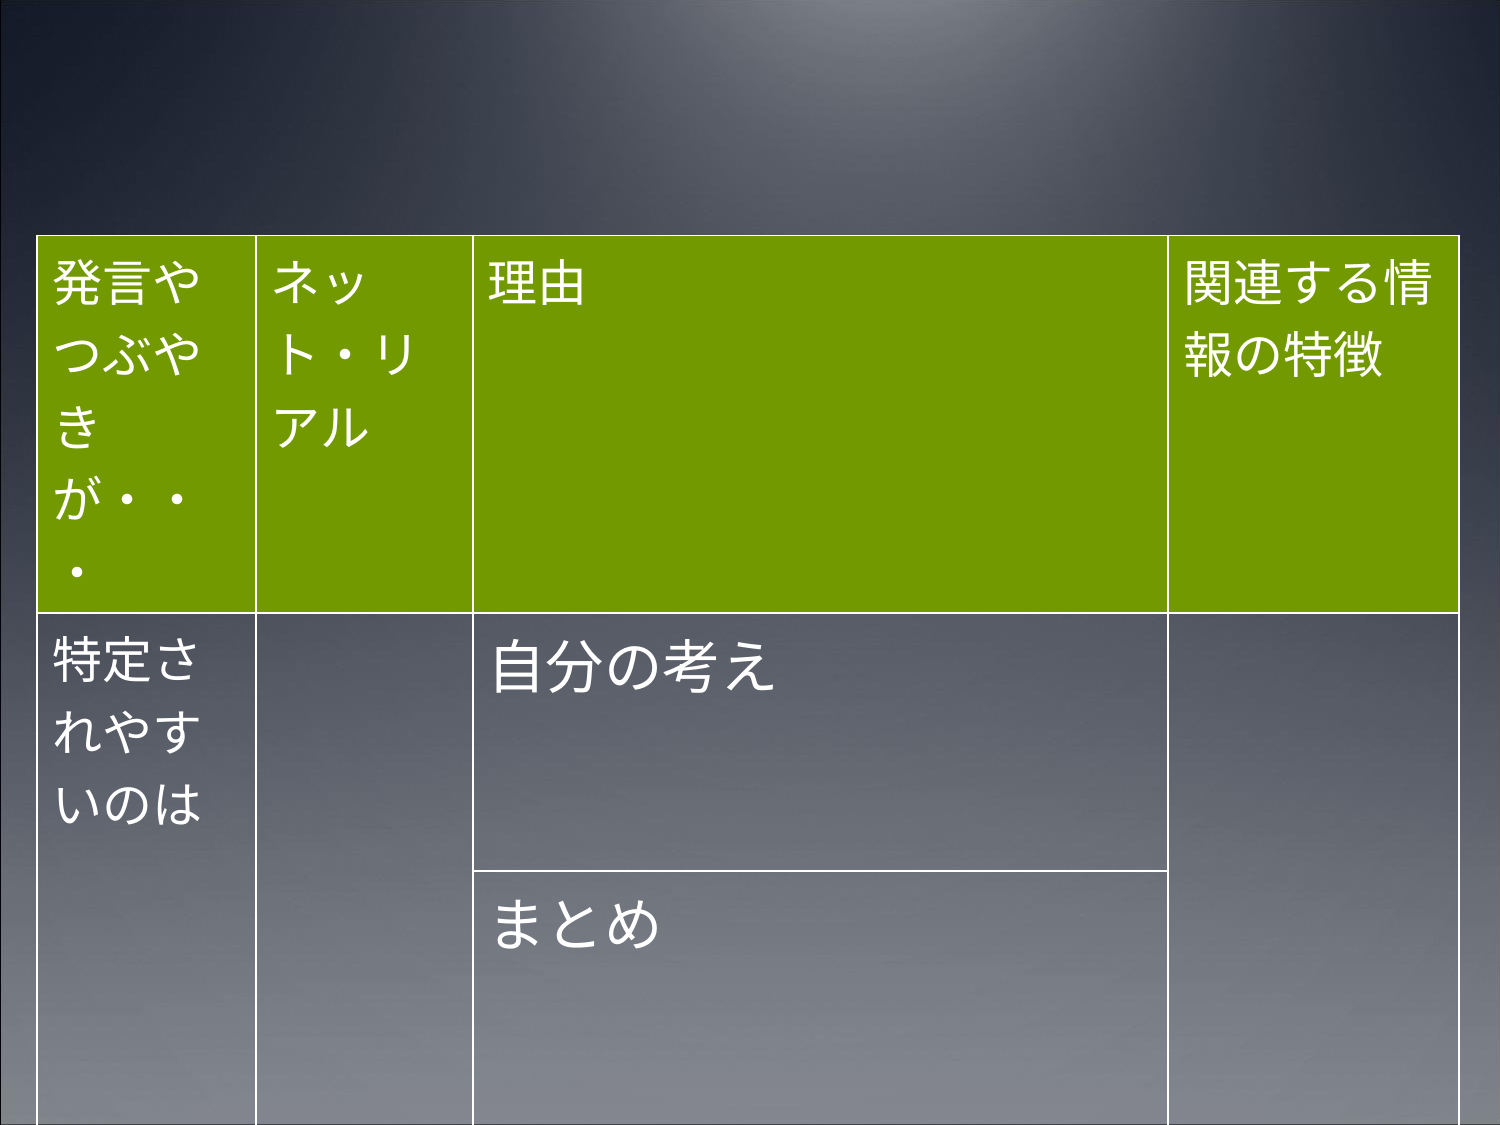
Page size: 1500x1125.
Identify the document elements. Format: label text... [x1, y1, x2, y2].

table_cell [1169, 614, 1458, 1125]
table_cell 自分の考え [474, 614, 1167, 870]
table_cell [257, 614, 472, 1125]
table_cell まとめ [474, 872, 1167, 1125]
table_cell 特定されやすいのは [38, 614, 255, 1125]
picture [0, 0, 1500, 1125]
table_header 理由 [474, 236, 1167, 612]
table_header 関連する情報の特徴 [1169, 236, 1458, 612]
table_header 発言やつぶやきが・・・ [38, 236, 255, 612]
table_header ネット・リアル [257, 236, 472, 612]
